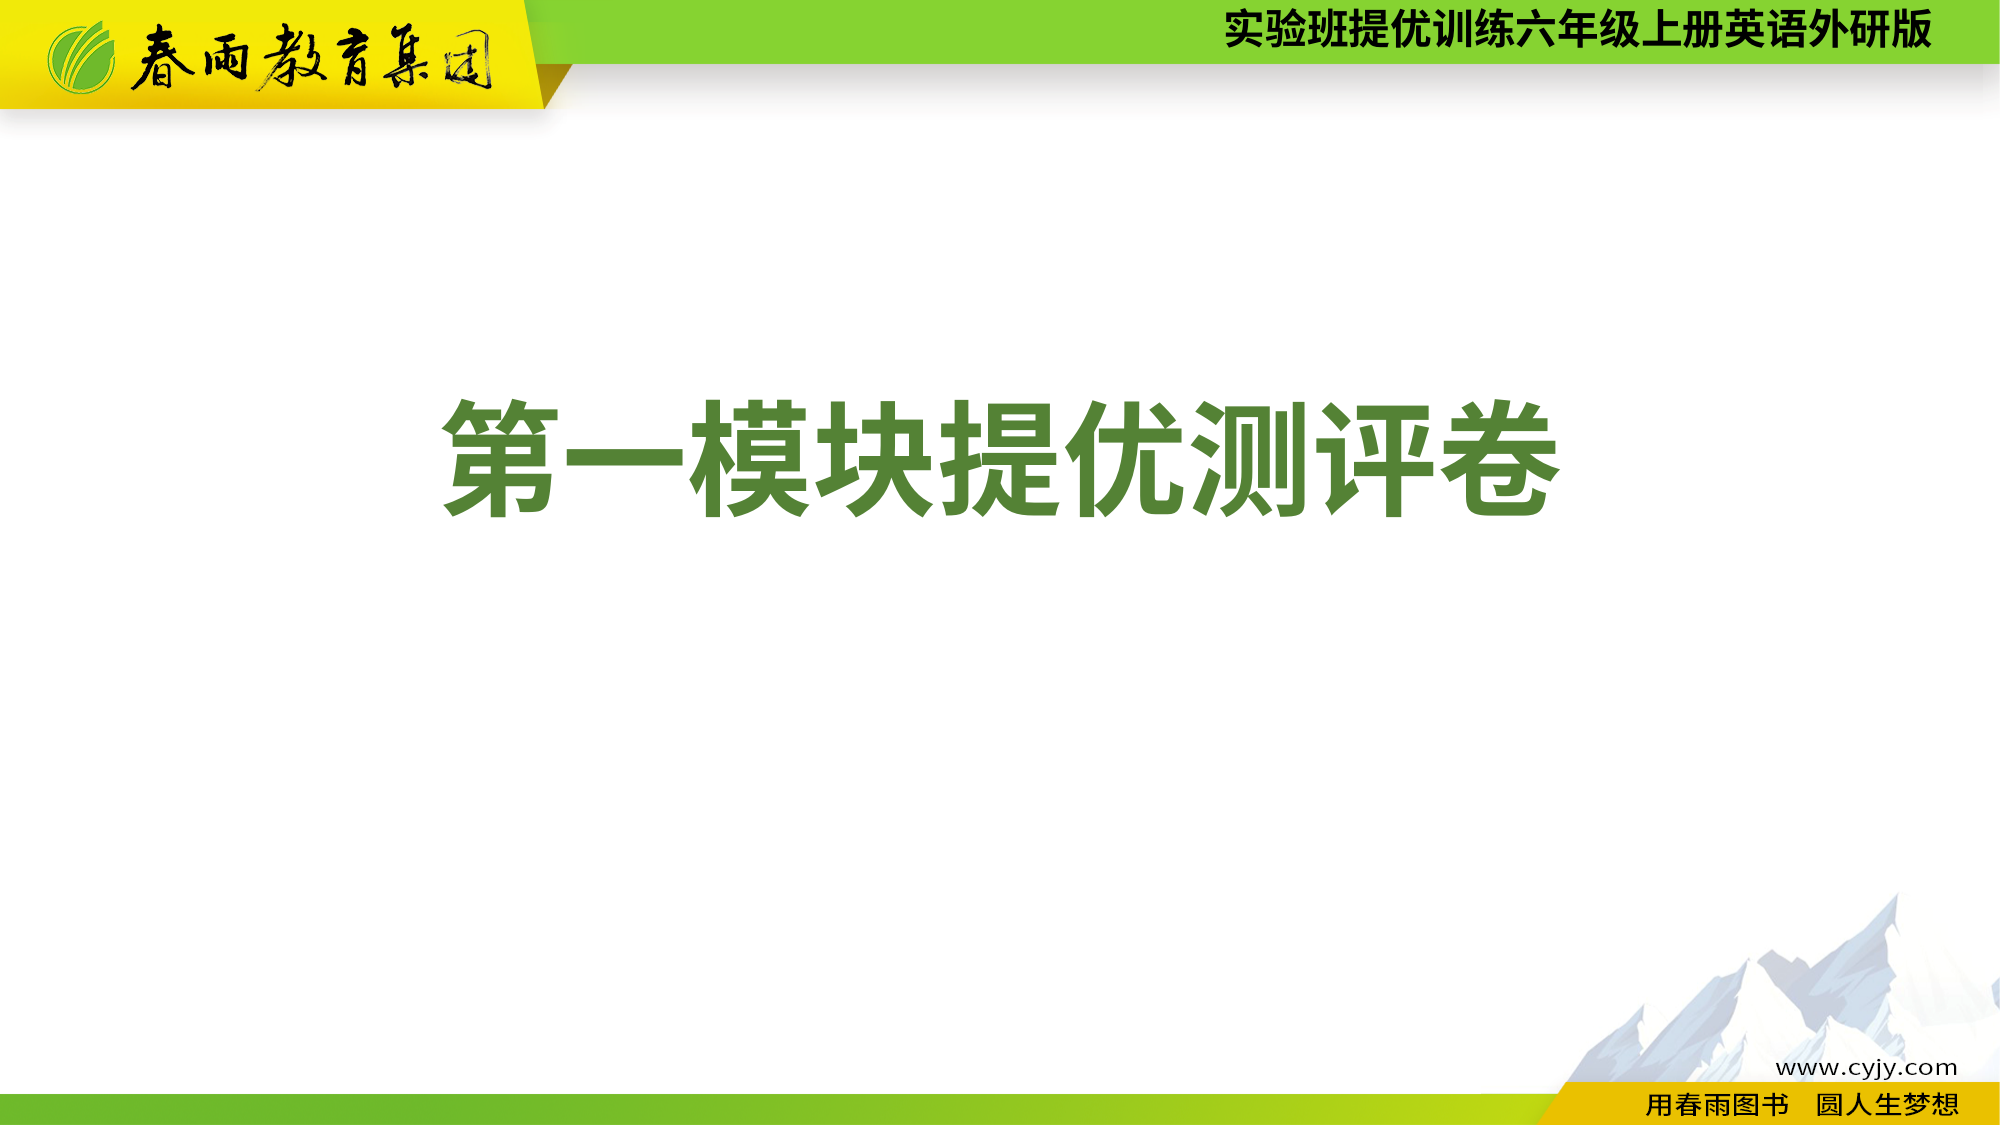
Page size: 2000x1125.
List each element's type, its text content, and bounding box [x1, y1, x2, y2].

text_box 第一模块提优测评卷 [0, 298, 2000, 539]
picture [0, 0, 2000, 298]
picture [0, 539, 2000, 1125]
